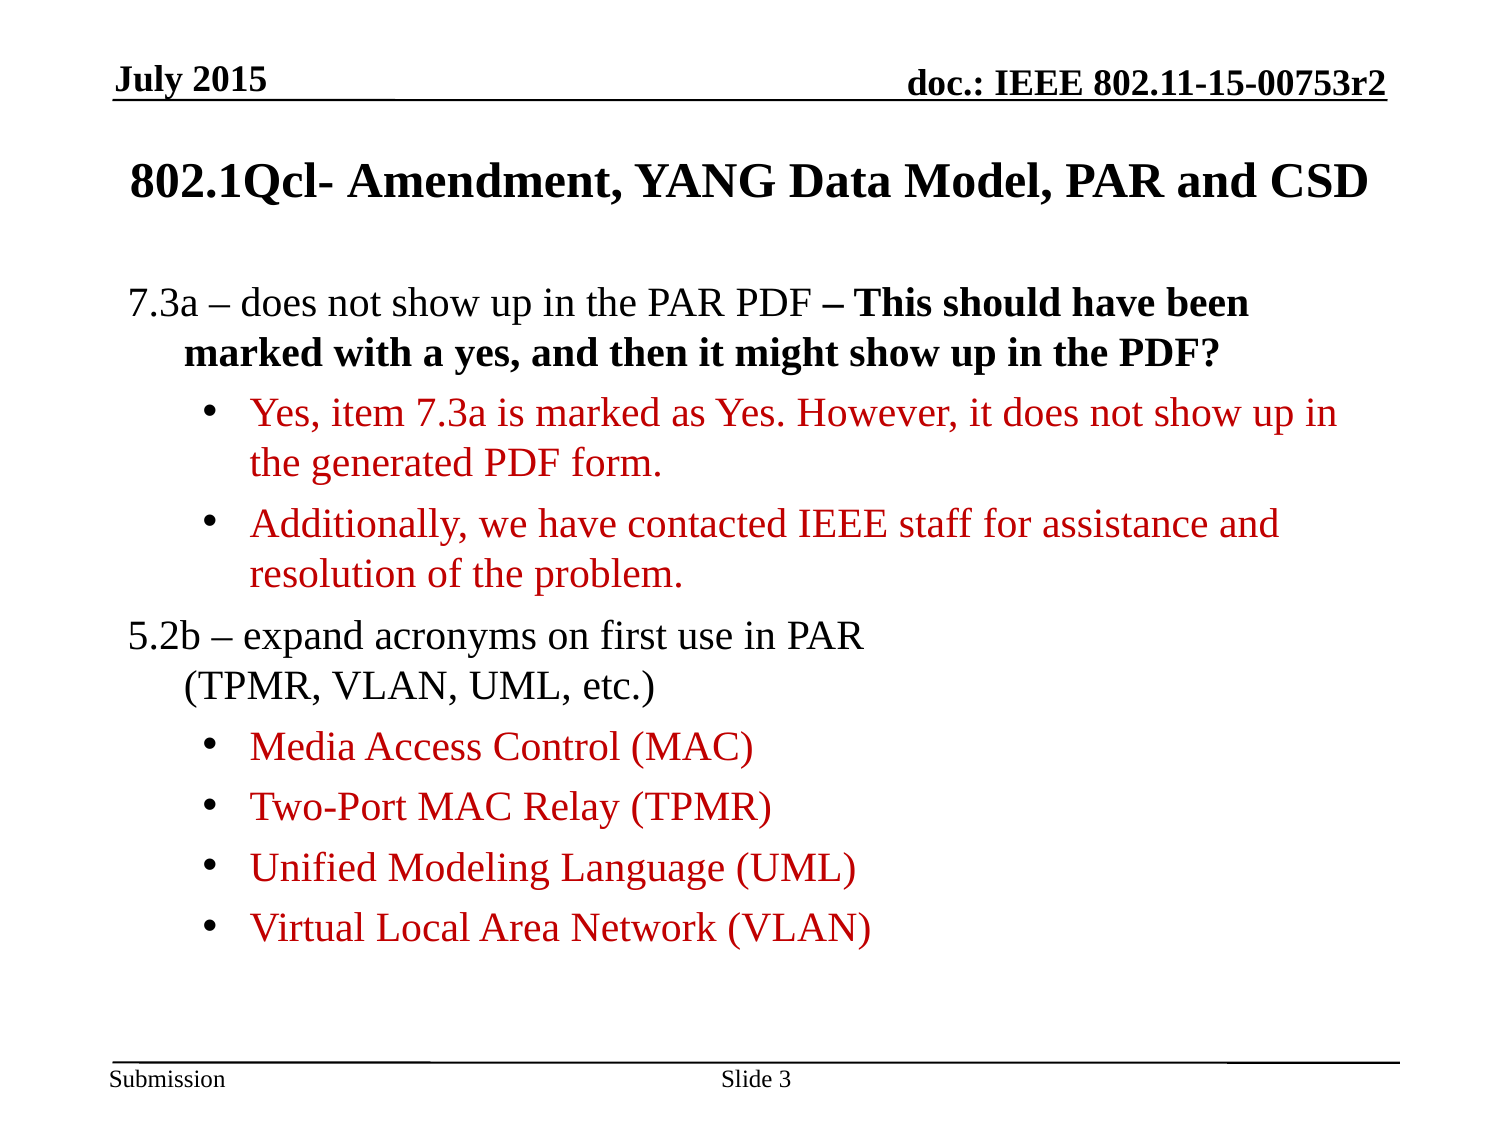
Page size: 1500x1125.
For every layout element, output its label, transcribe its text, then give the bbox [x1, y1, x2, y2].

list 7.3a – does not show up in the PAR PDF – This should have been marked with a yes, and then it might show up in the PDF? Yes, item 7.3a is marked as Yes. However, it does not show up in the generated PDF form. Additionally, we have contacted IEEE staff for assistance and resolution of the problem. 5.2b – expand acronyms on first use in PAR (TPMR, VLAN, UML, etc.) Media Access Control (MAC) Two-Port MAC Relay (TPMR) Unified Modeling Language (UML) Virtual Local Area Network (VLAN) [112, 266, 1389, 1047]
slide_number Slide 3 [712, 1061, 800, 1123]
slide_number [114, 54, 423, 100]
title 802.1Qcl- Amendment, YANG Data Model, PAR and CSD [112, 112, 1388, 244]
